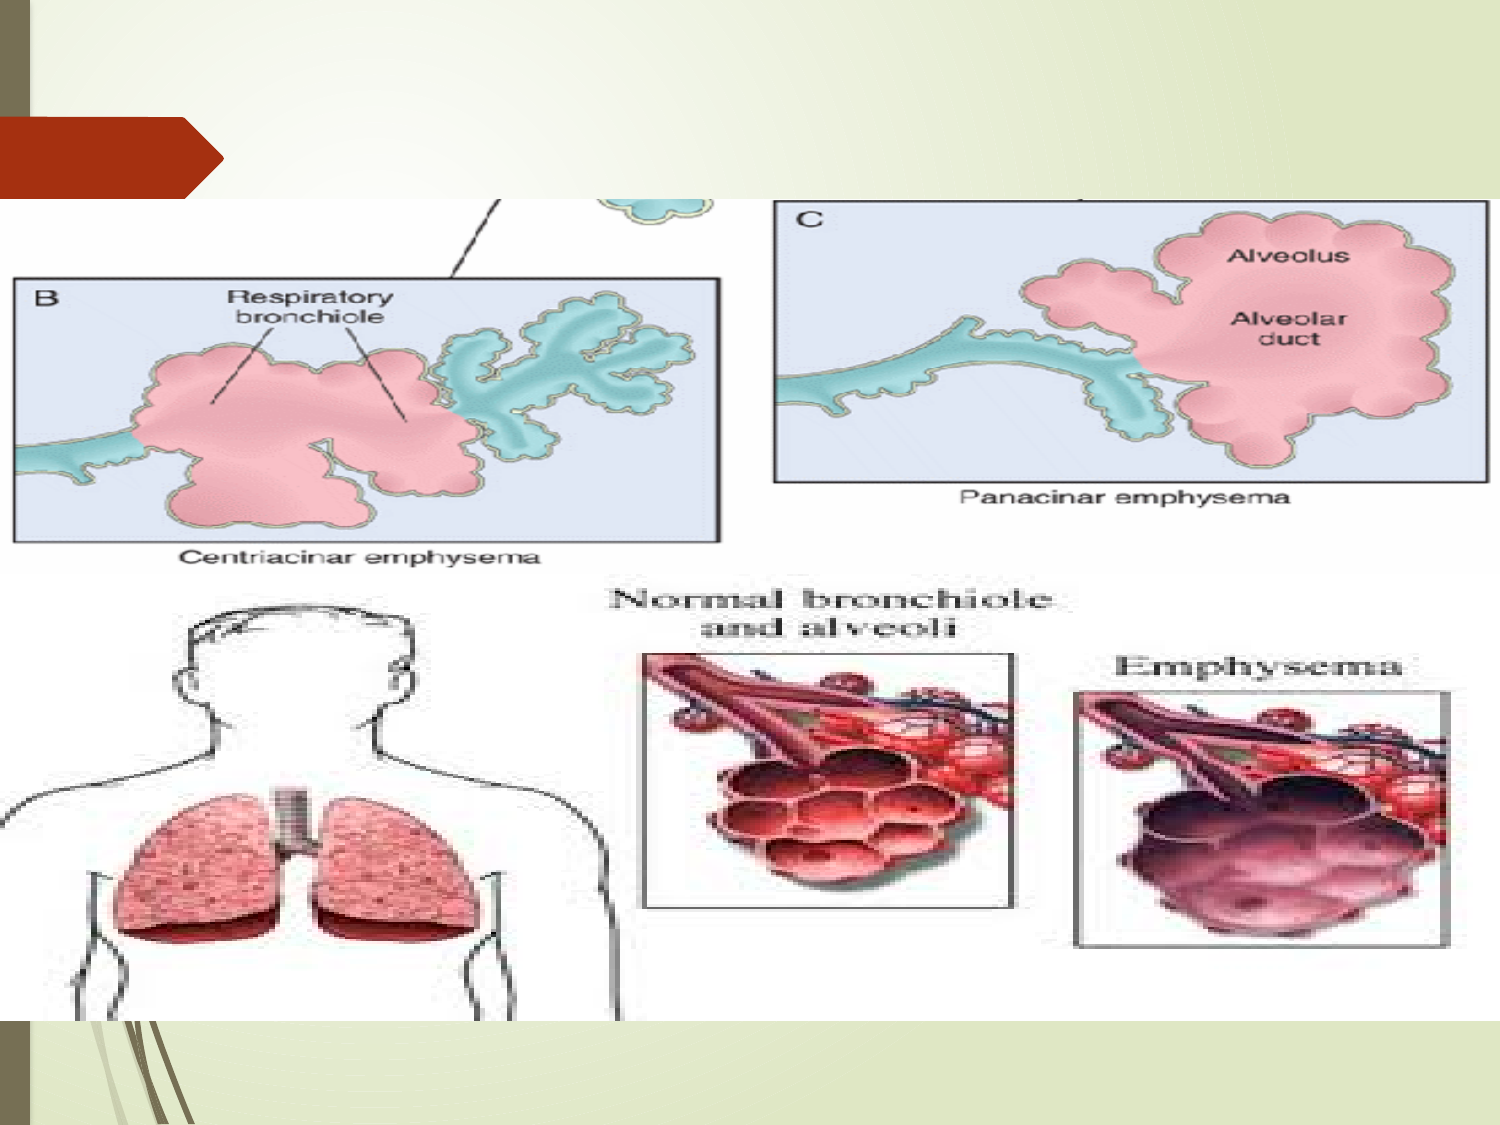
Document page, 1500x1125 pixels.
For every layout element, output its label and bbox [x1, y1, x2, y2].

picture [0, 574, 1500, 1021]
list [0, 199, 1500, 574]
